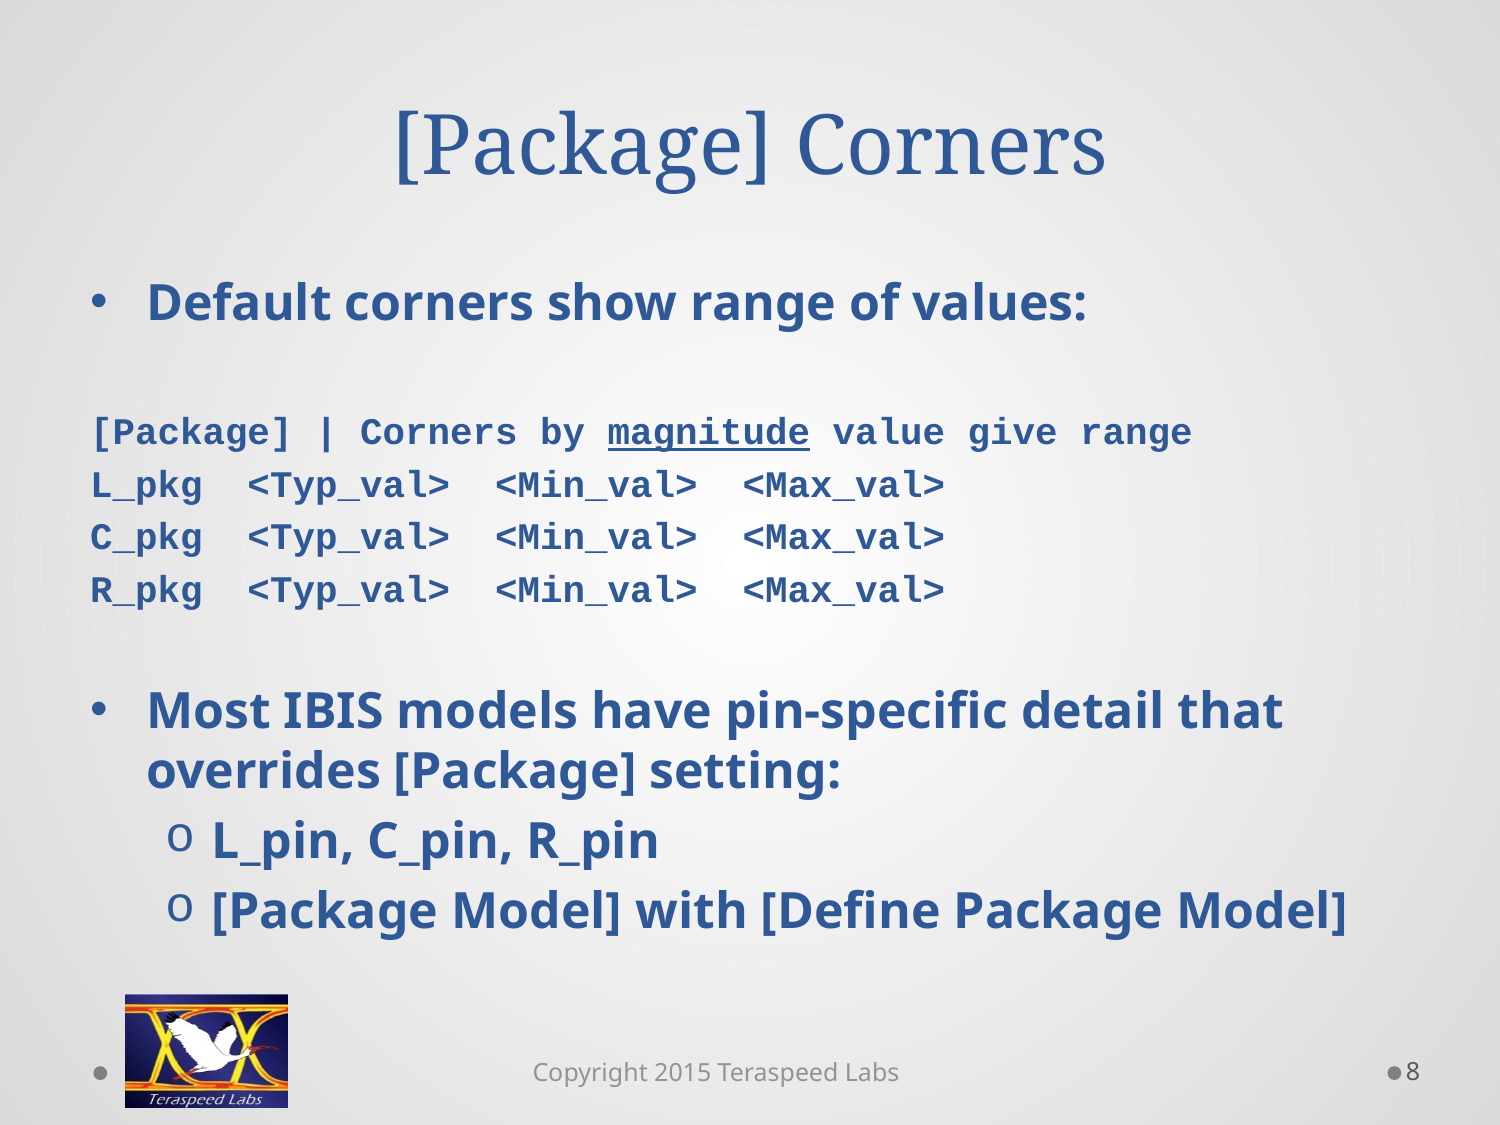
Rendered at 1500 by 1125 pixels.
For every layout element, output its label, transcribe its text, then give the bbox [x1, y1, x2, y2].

picture [125, 1005, 288, 1108]
list Default corners show range of values: [Package] | Corners by magnitude value give range L_pkg <Typ_val> <Min_val> <Max_val> C_pkg <Typ_val> <Min_val> <Max_val> R_pkg <Typ_val> <Min_val> <Max_val> Most IBIS models have pin-specific detail that overrides [Package] setting: L_pin, C_pin, R_pin [Package Model] with [Define Package Model] [75, 262, 1425, 1005]
footer Copyright 2015 Teraspeed Labs [525, 1043, 993, 1103]
slide_number 8 [1401, 1042, 1494, 1103]
title [Package] Corners [75, 0, 1425, 262]
